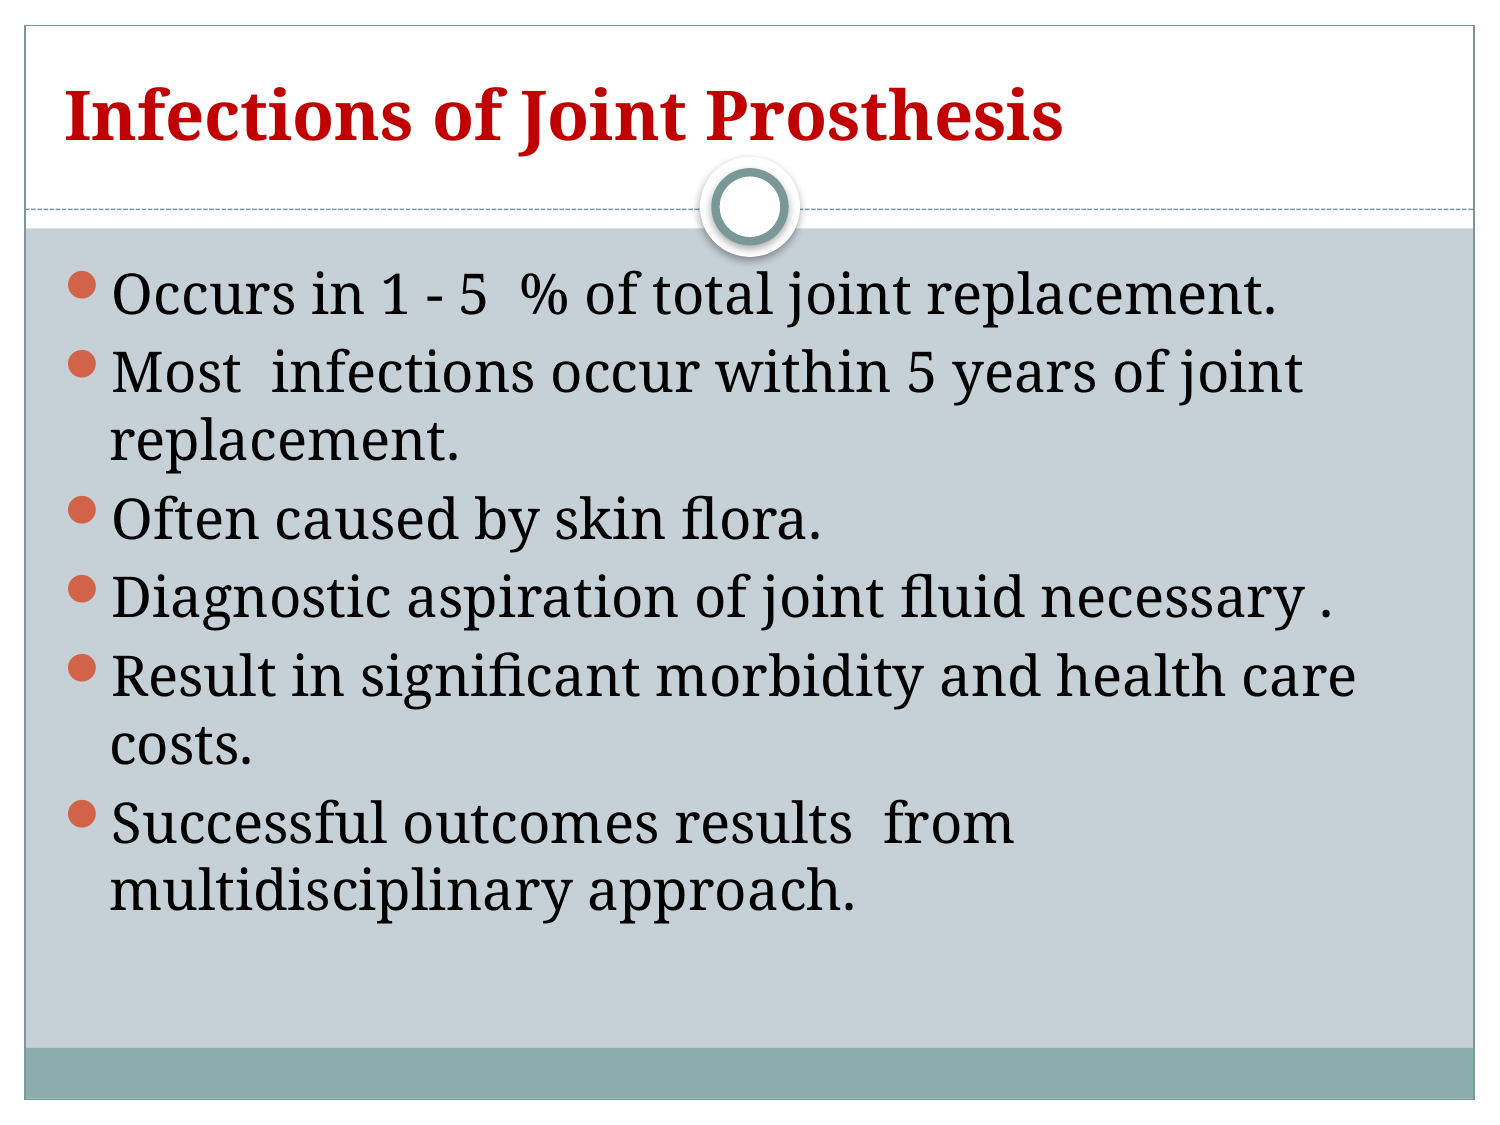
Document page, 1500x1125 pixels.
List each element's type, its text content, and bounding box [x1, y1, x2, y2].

list Occurs in 1 - 5 % of total joint replacement. Most infections occur within 5 years of joint replacement. Often caused by skin flora. Diagnostic aspiration of joint fluid necessary . Result in significant morbidity and health care costs. Successful outcomes results from multidisciplinary approach. [49, 250, 1445, 1001]
title Infections of Joint Prosthesis [49, 37, 1450, 162]
